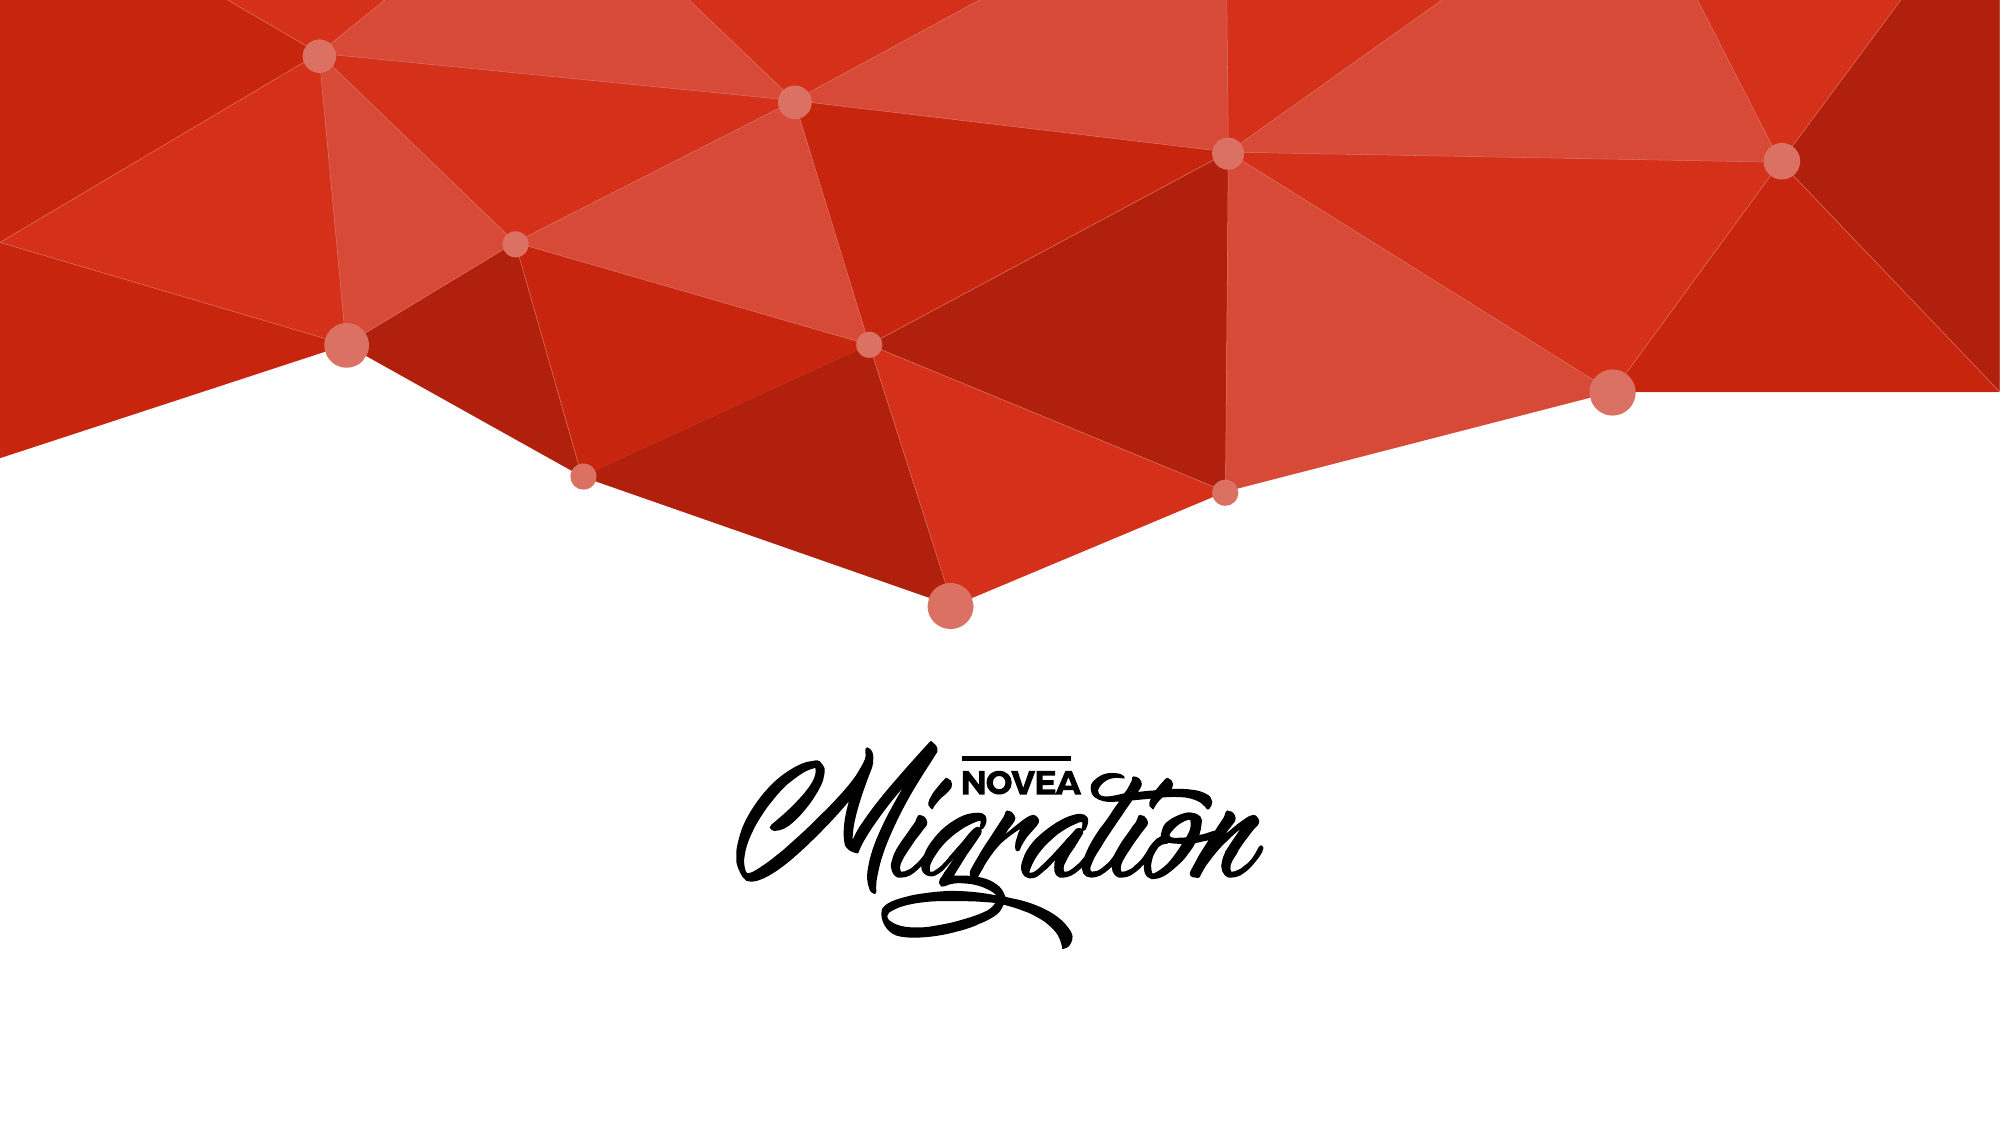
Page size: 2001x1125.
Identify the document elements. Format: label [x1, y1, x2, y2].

text_box [0, 0, 2000, 629]
picture [736, 740, 1264, 949]
text_box [0, 629, 2000, 1124]
